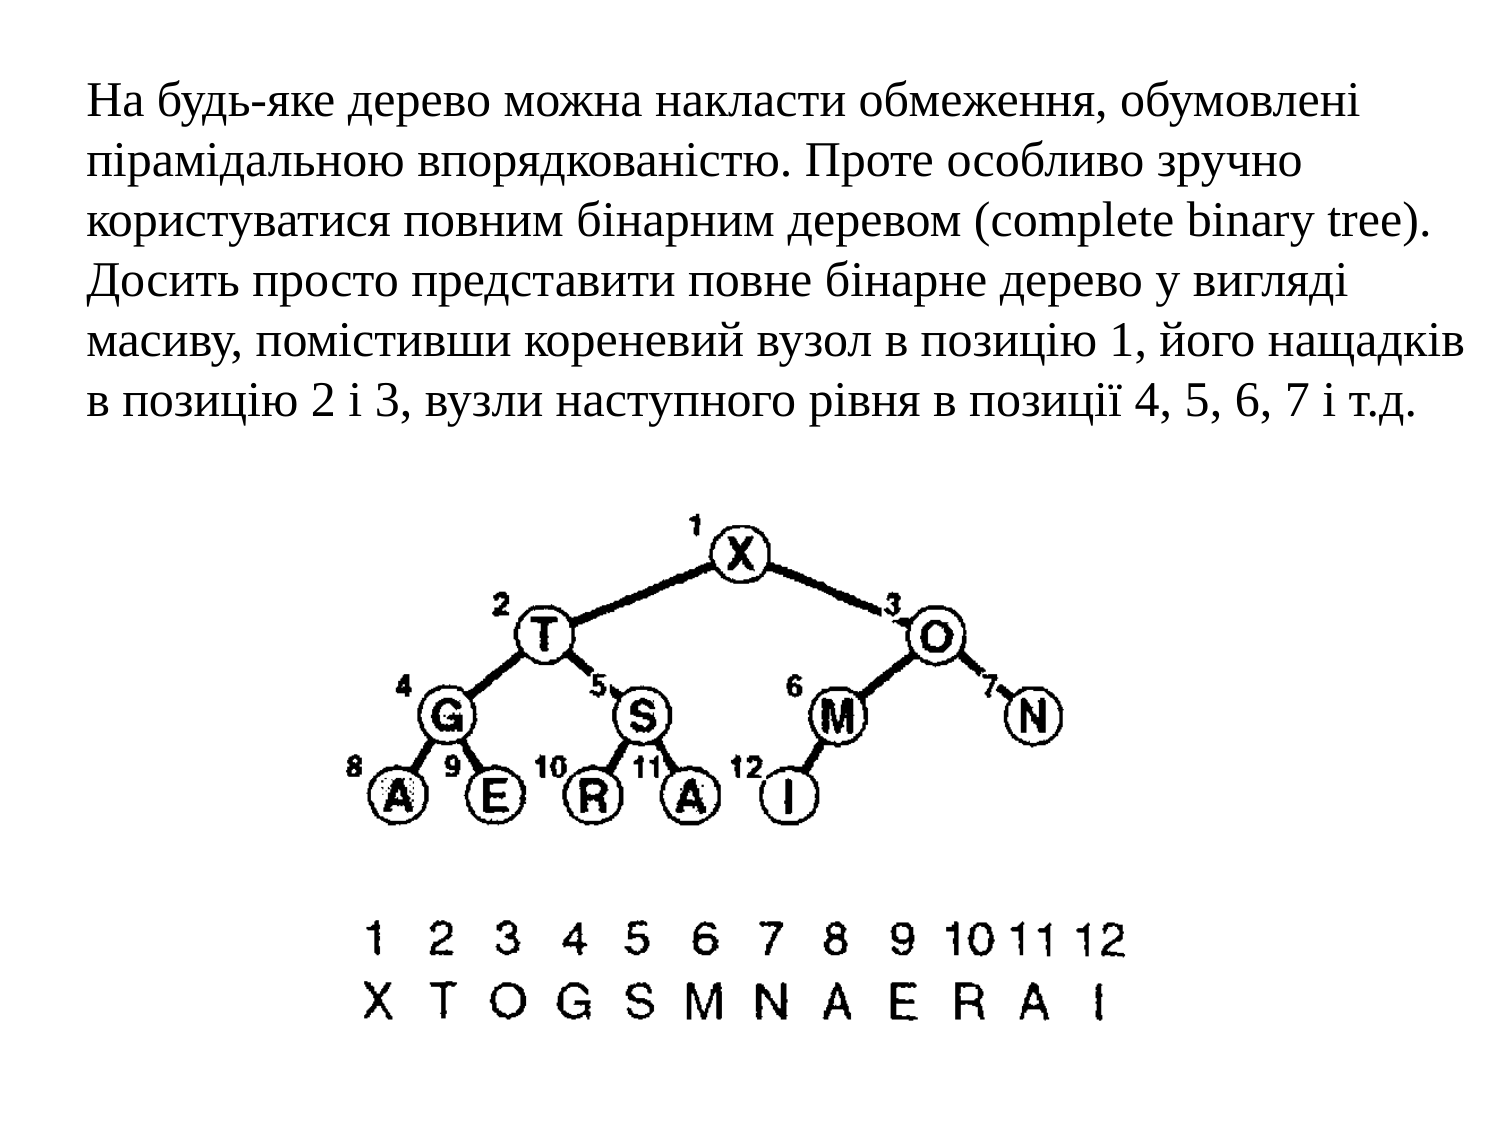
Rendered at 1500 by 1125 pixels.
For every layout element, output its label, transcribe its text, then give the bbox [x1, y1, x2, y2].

picture [234, 480, 1271, 1044]
list На будь-яке дерево можна накласти обмеження, обумовлені пірамідальною впорядкованістю. Проте особливо зручно користуватися повним бінарним деревом (complete binary tree). Досить просто представити повне бінарне дерево у вигляді масиву, помістивши кореневий вузол в позицію 1, його нащадків в позицію 2 і 3, вузли наступного рівня в позиції 4, 5, 6, 7 і т.д. [0, 58, 1500, 493]
